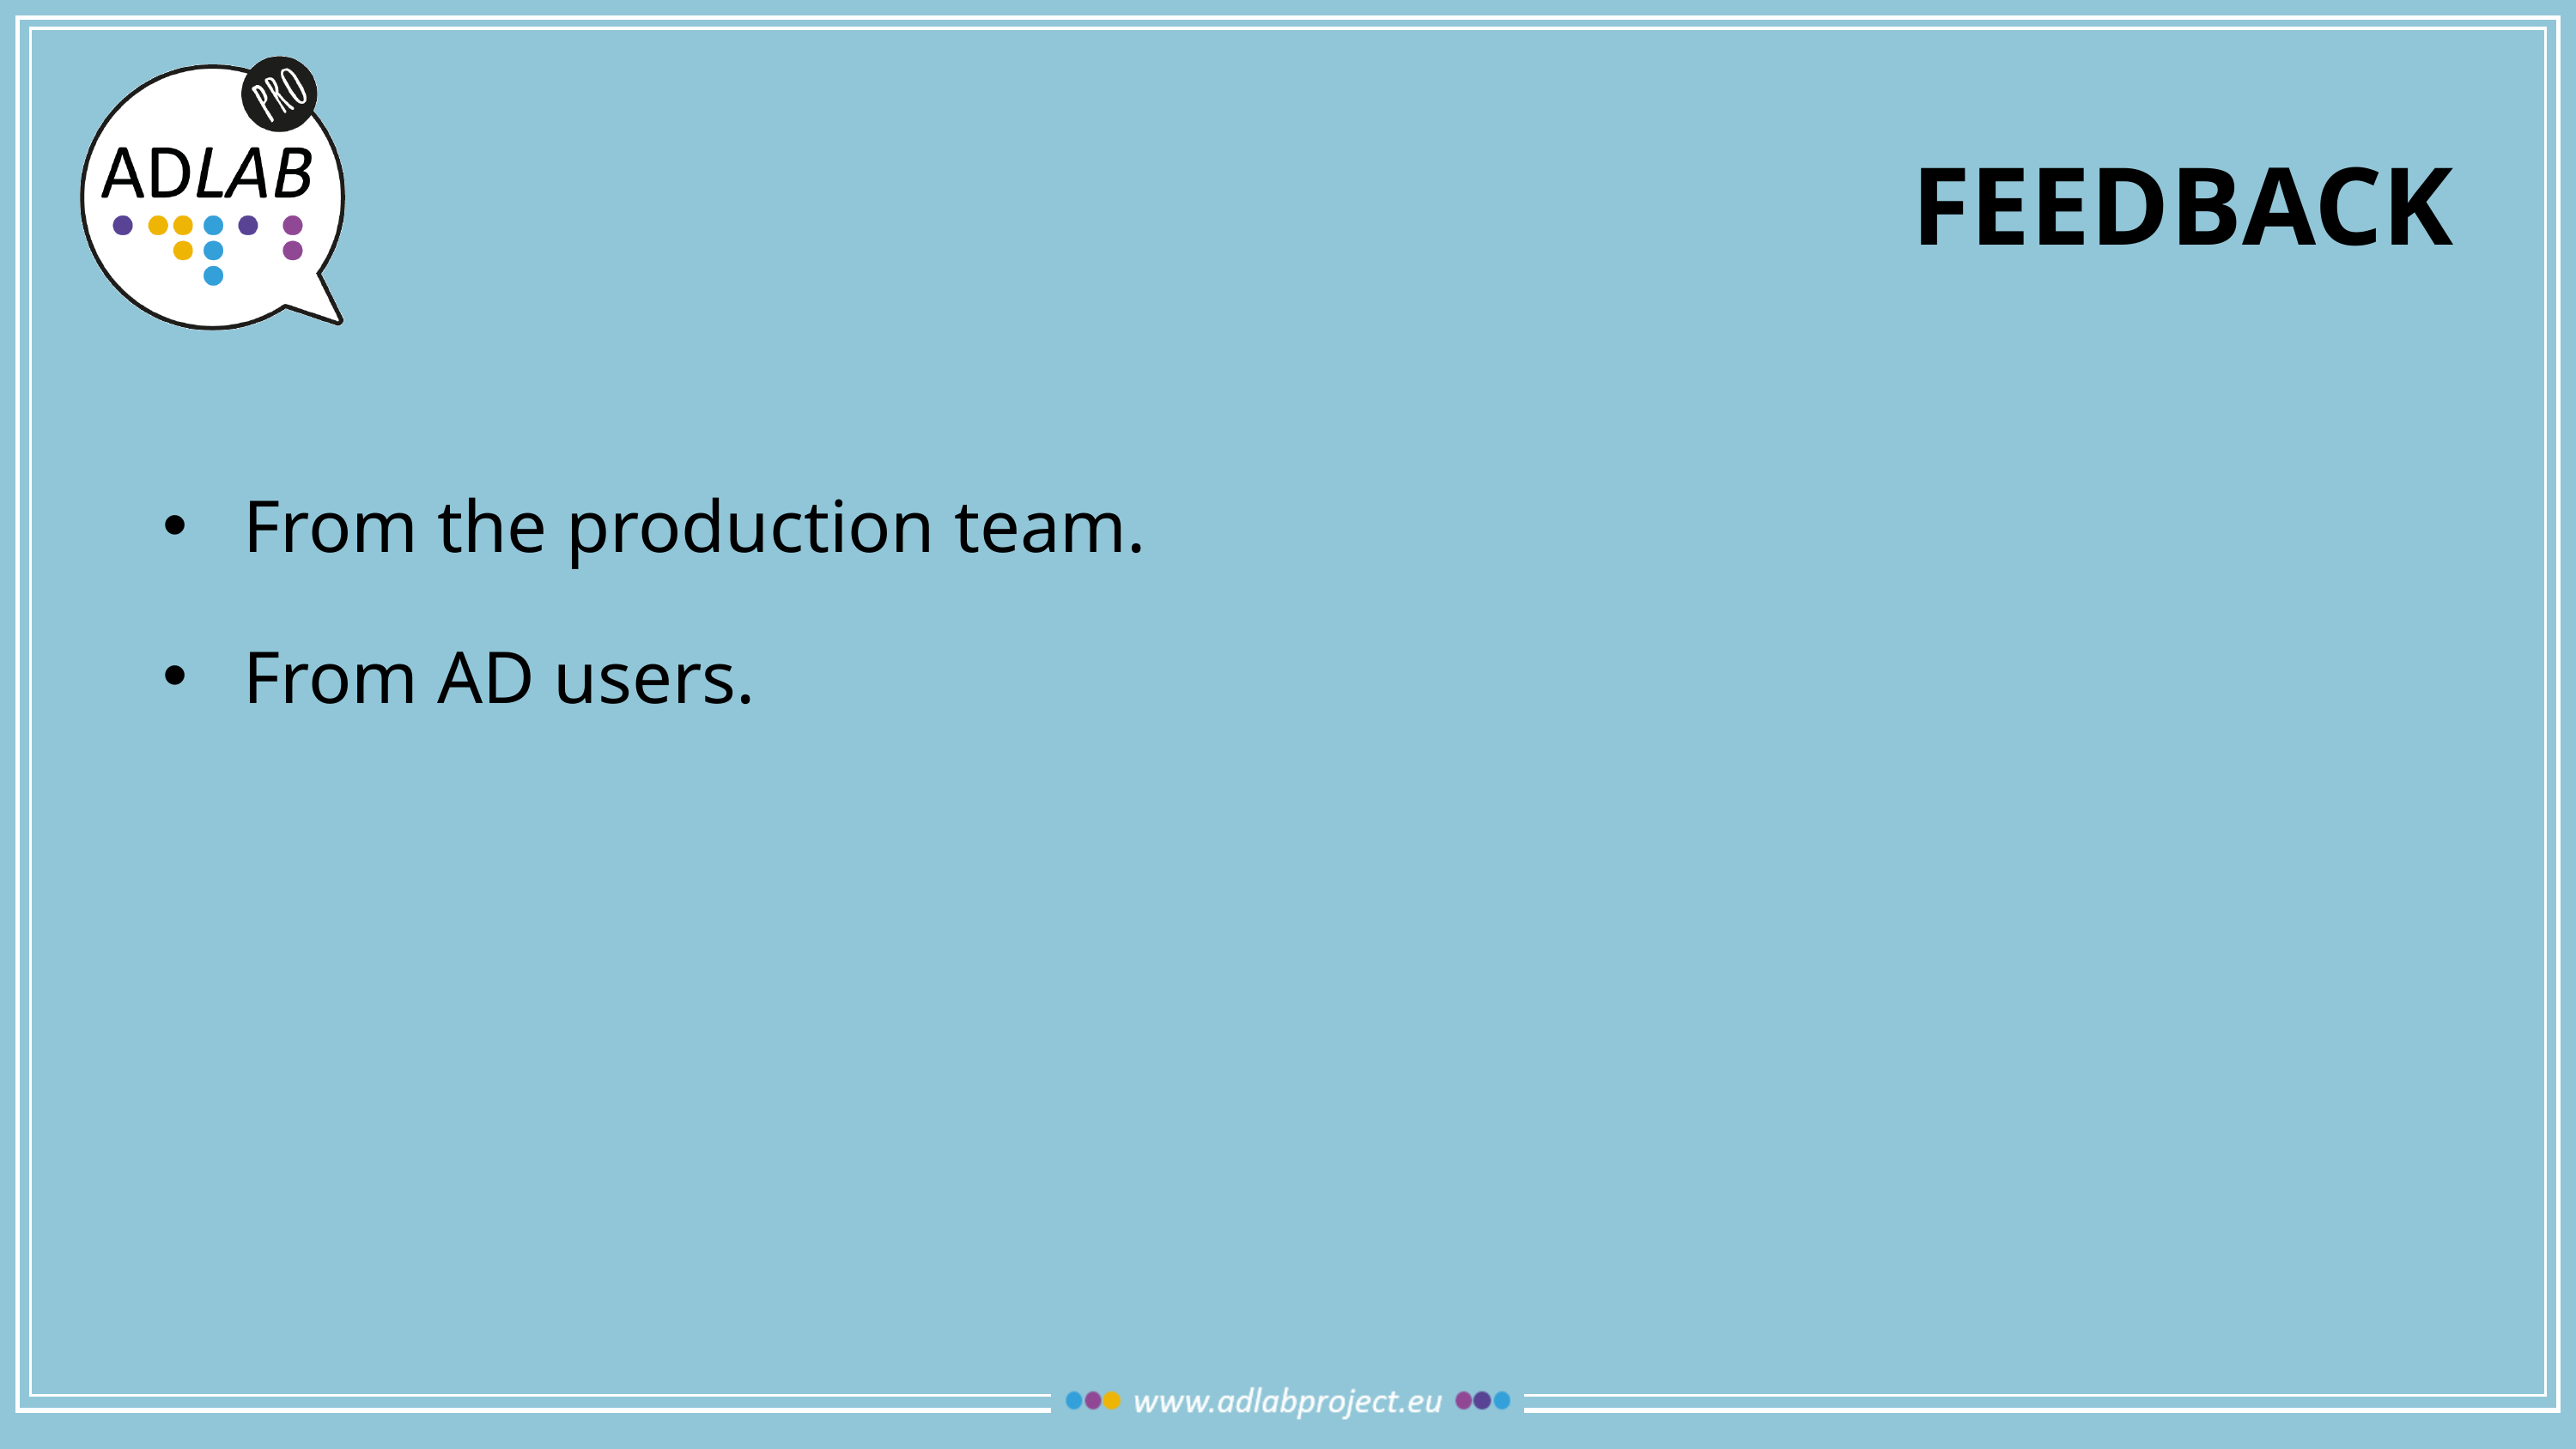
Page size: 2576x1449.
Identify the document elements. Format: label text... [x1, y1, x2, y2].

picture [72, 49, 353, 330]
list From the production team. From AD users. [150, 431, 2467, 1035]
picture [1051, 1378, 1524, 1429]
title FEEDBACK [384, 70, 2467, 351]
